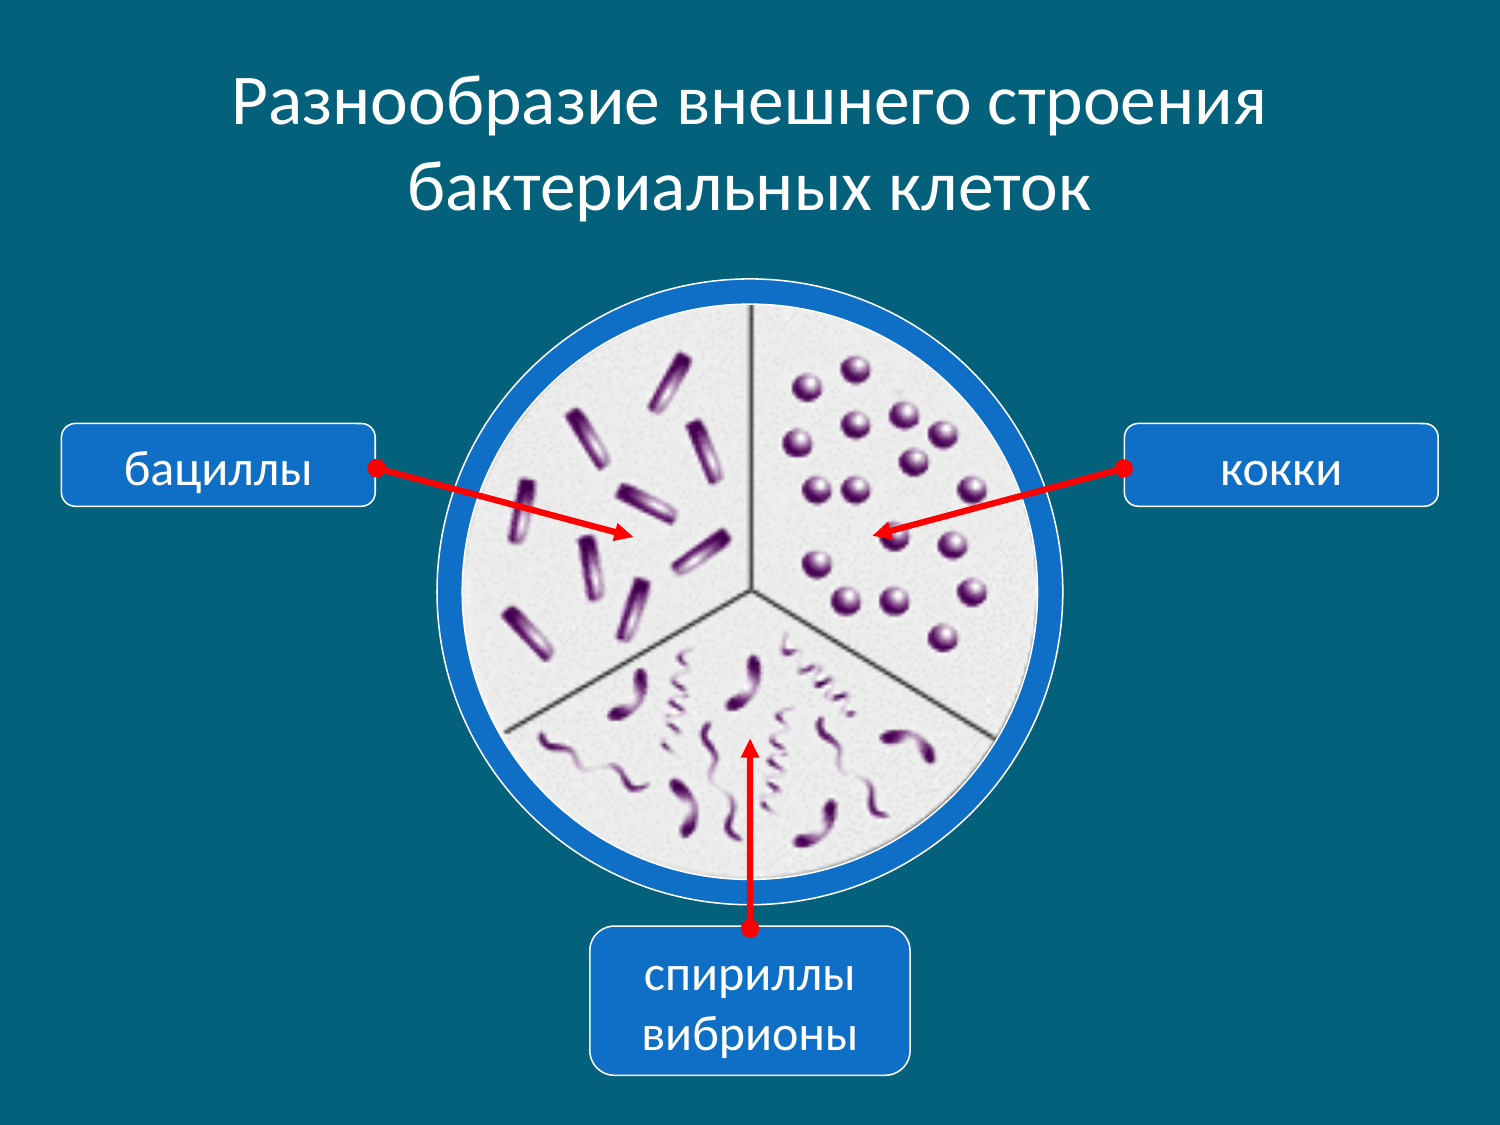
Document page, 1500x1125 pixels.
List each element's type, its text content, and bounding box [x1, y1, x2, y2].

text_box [867, 423, 1439, 507]
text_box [589, 738, 911, 1076]
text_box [61, 423, 639, 507]
title Разнообразие внешнего строения бактериальных клеток [75, 45, 1425, 233]
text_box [436, 278, 1064, 905]
